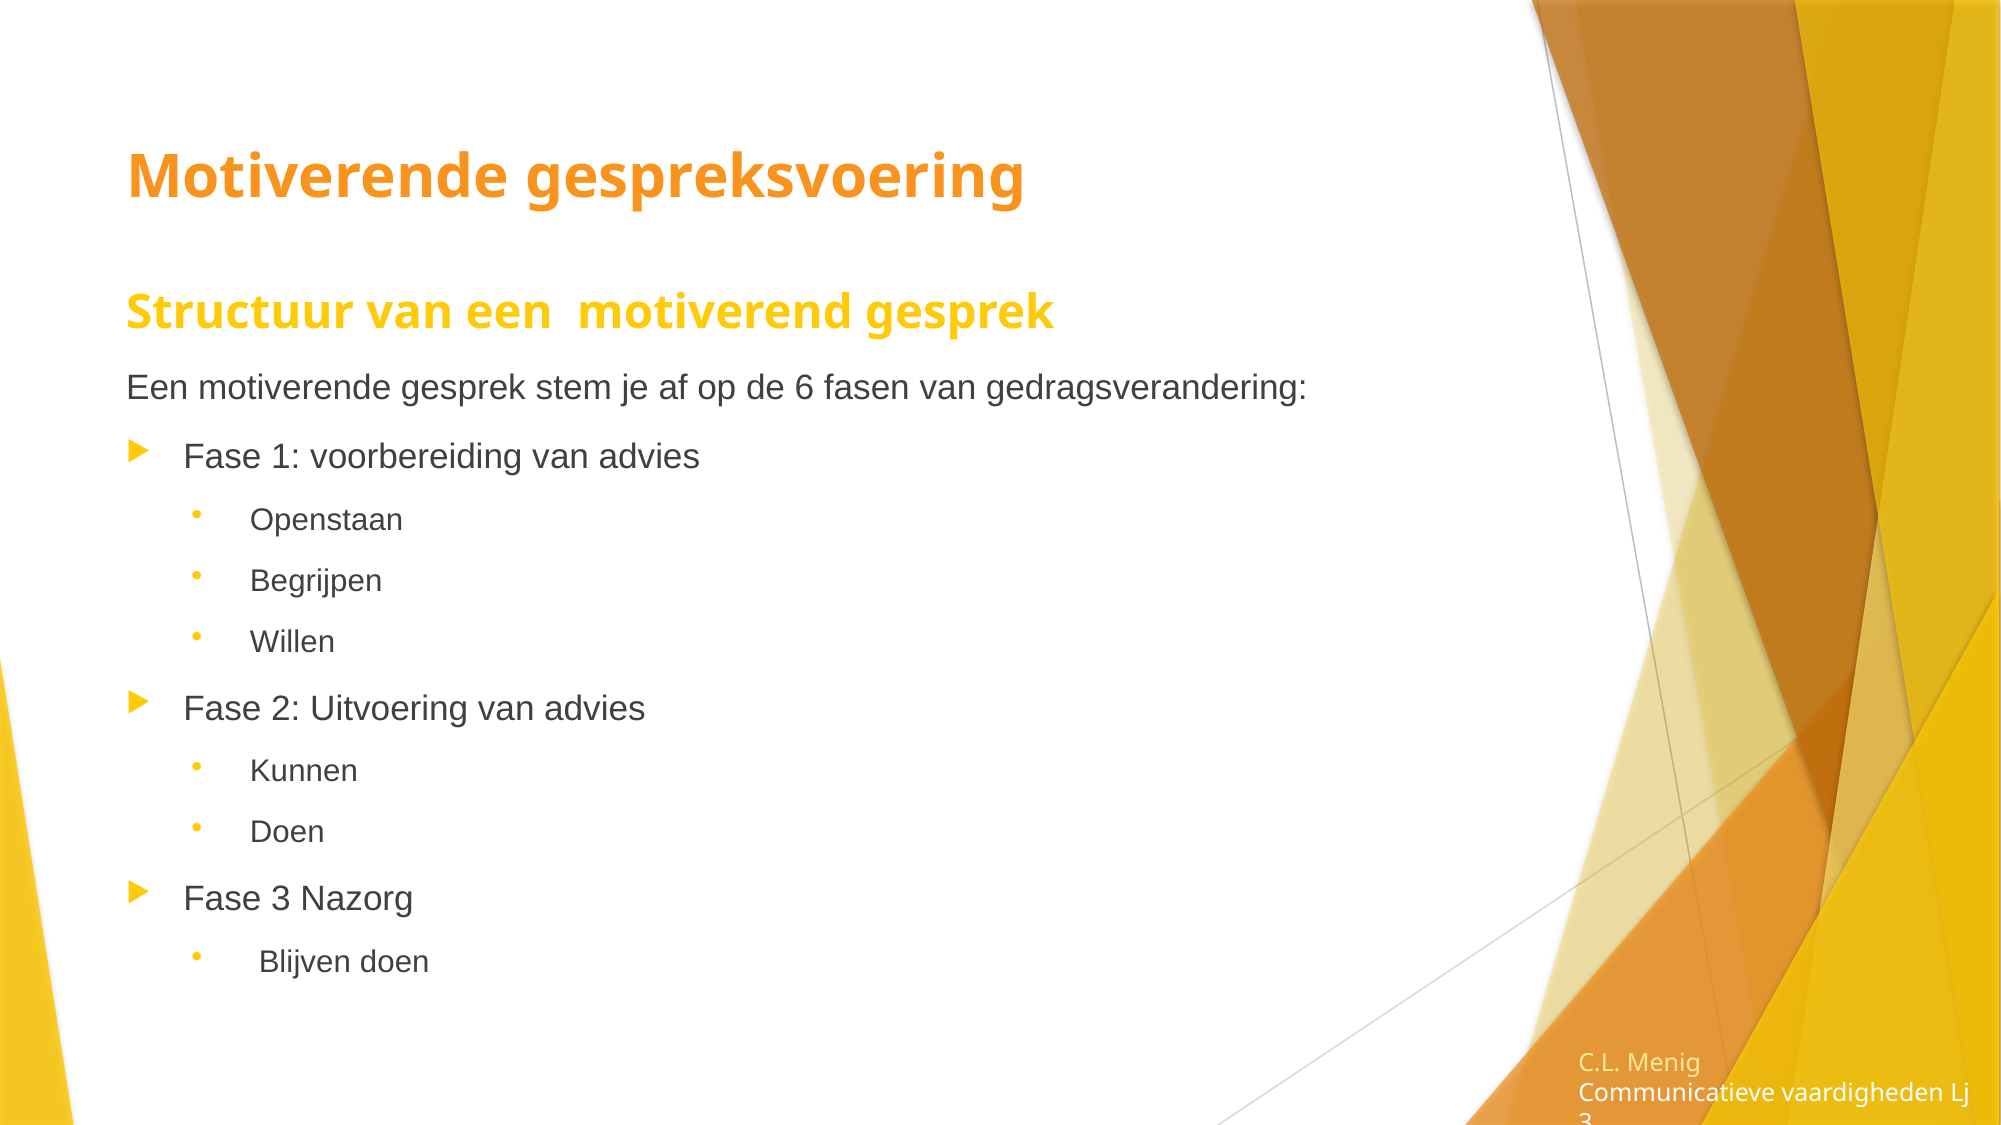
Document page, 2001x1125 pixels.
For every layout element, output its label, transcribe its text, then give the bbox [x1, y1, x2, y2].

text_box C.L. Menig Communicatieve vaardigheden Lj 3 [1563, 1038, 2000, 1125]
list Een motiverende gesprek stem je af op de 6 fasen van gedragsverandering: Fase 1: voorbereiding van advies Openstaan Begrijpen Willen Fase 2: Uitvoering van advies Kunnen Doen Fase 3 Nazorg Blijven doen [111, 354, 1522, 992]
text_box Motiverende gespreksvoering Structuur van een motiverend gesprek [111, 129, 1522, 347]
